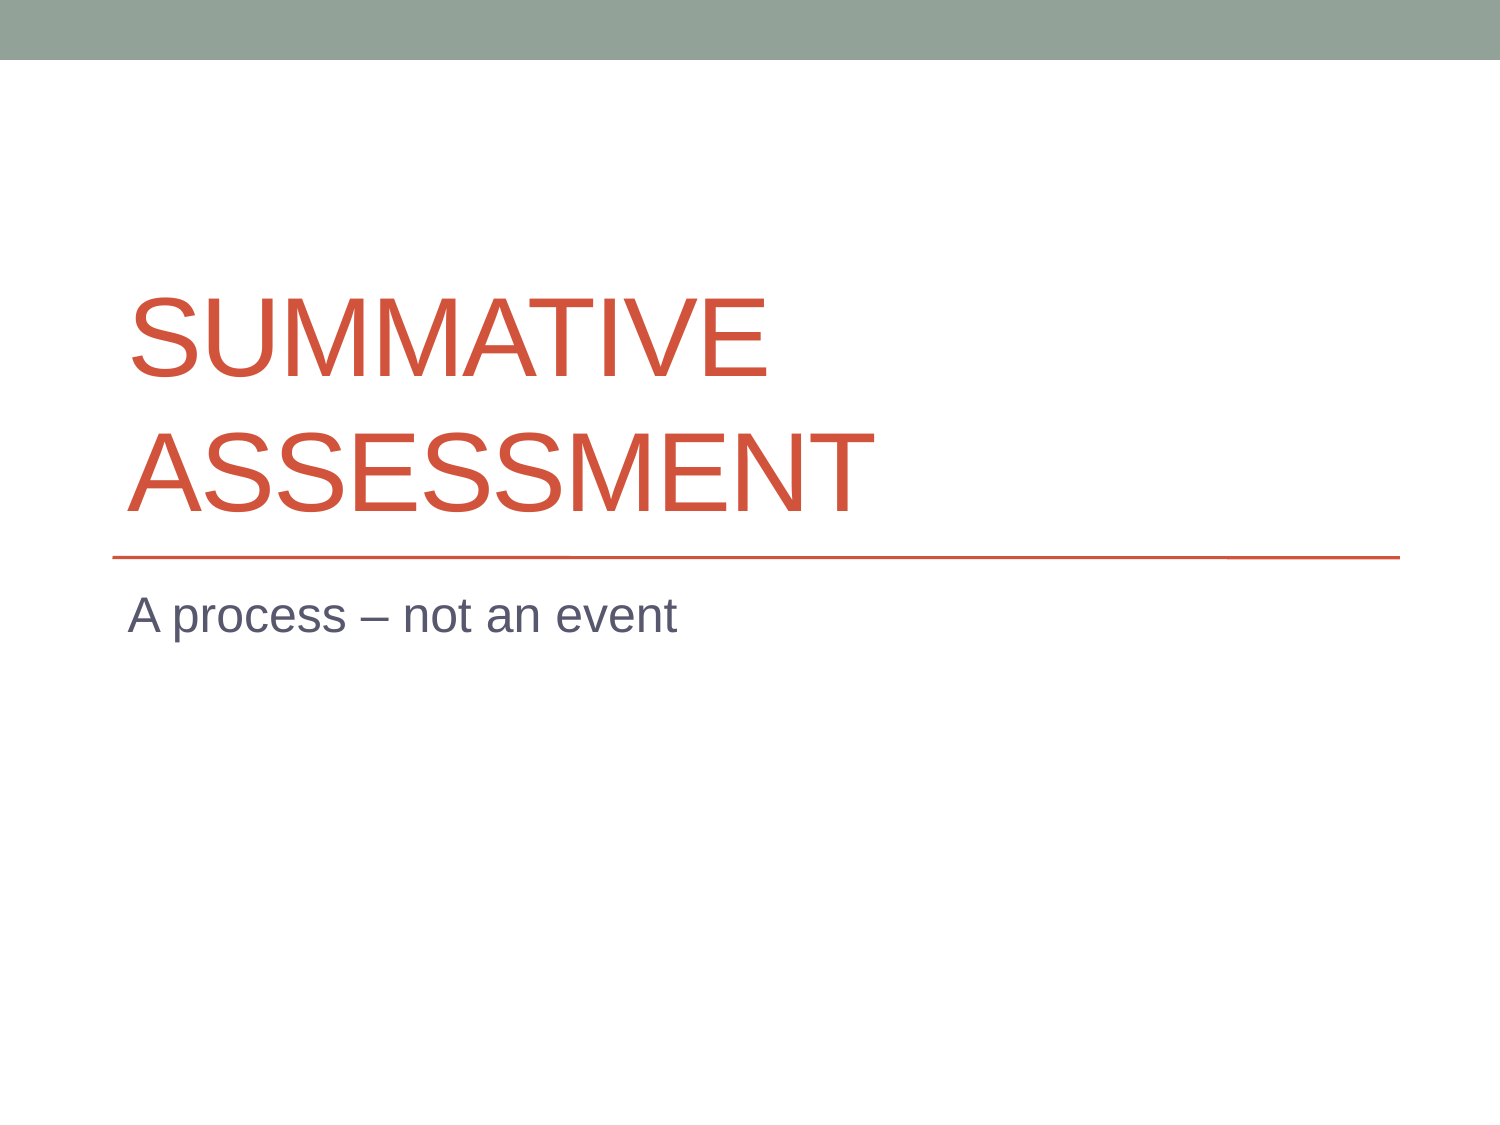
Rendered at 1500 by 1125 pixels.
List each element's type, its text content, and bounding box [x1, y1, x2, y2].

subtitle A process – not an event [112, 575, 1163, 863]
title Summative Assessment [112, 224, 1400, 542]
